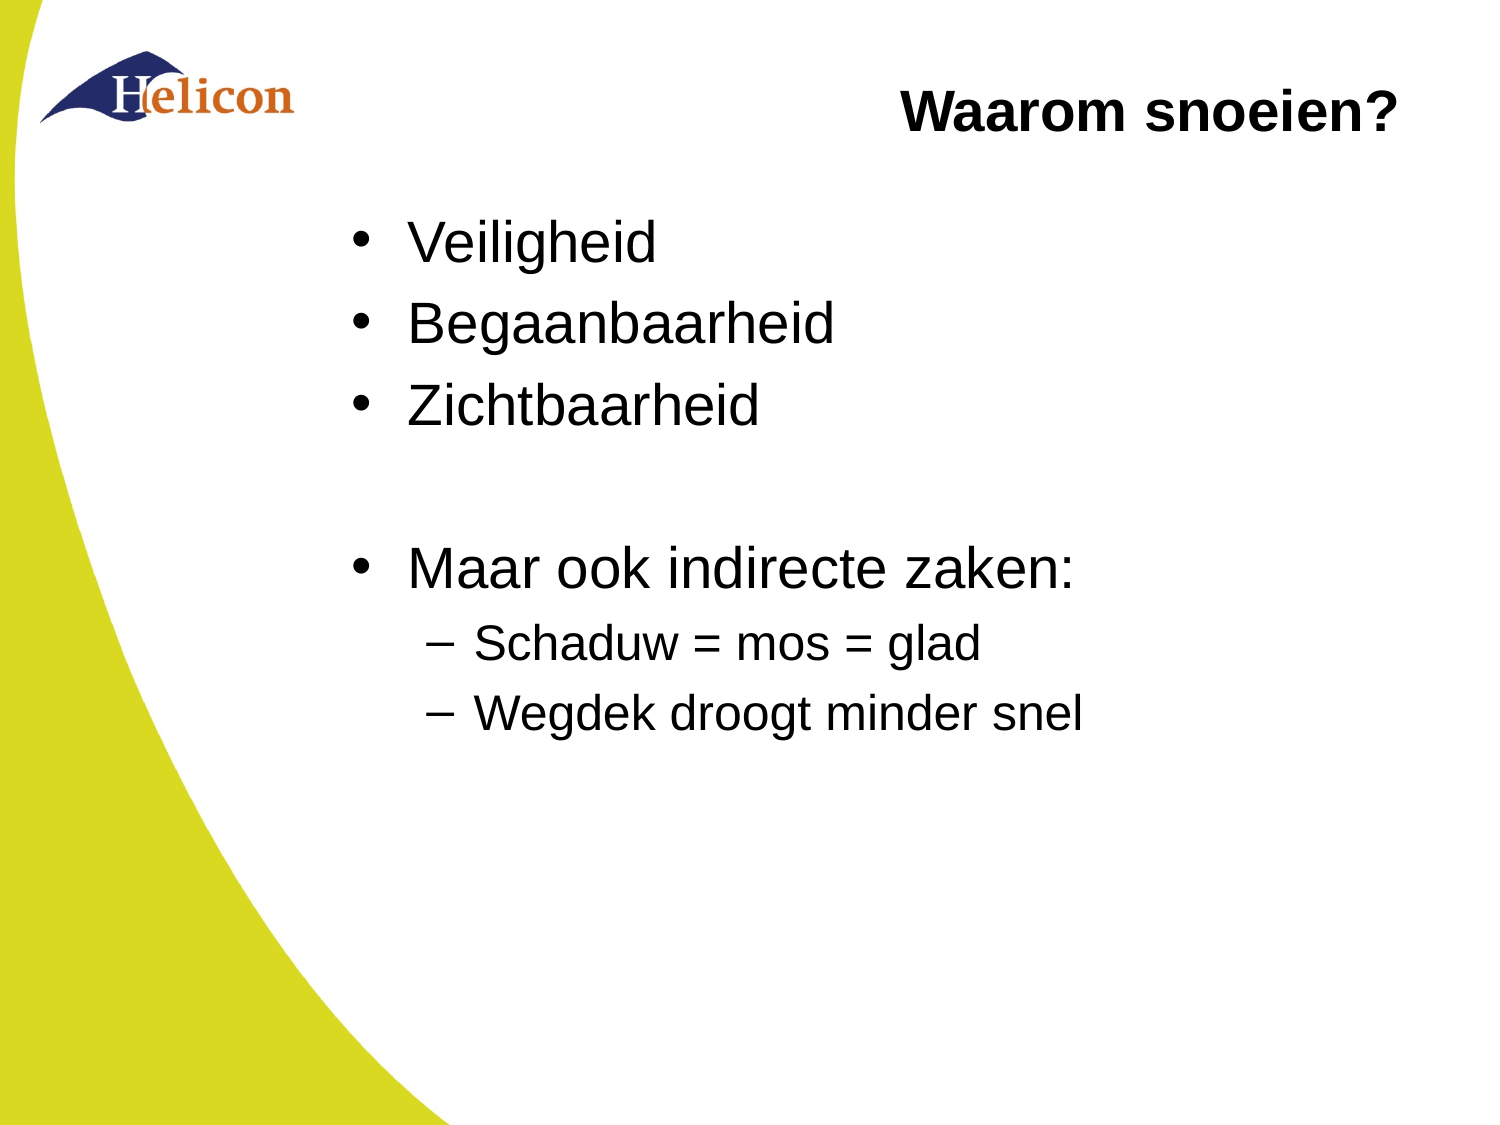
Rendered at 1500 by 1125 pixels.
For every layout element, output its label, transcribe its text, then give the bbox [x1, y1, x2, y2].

picture [0, 0, 1500, 1125]
list Veiligheid Begaanbaarheid Zichtbaarheid Maar ook indirecte zaken: Schaduw = mos = glad Wegdek droogt minder snel [336, 196, 1425, 1005]
title Waarom snoeien? [324, 54, 1415, 161]
